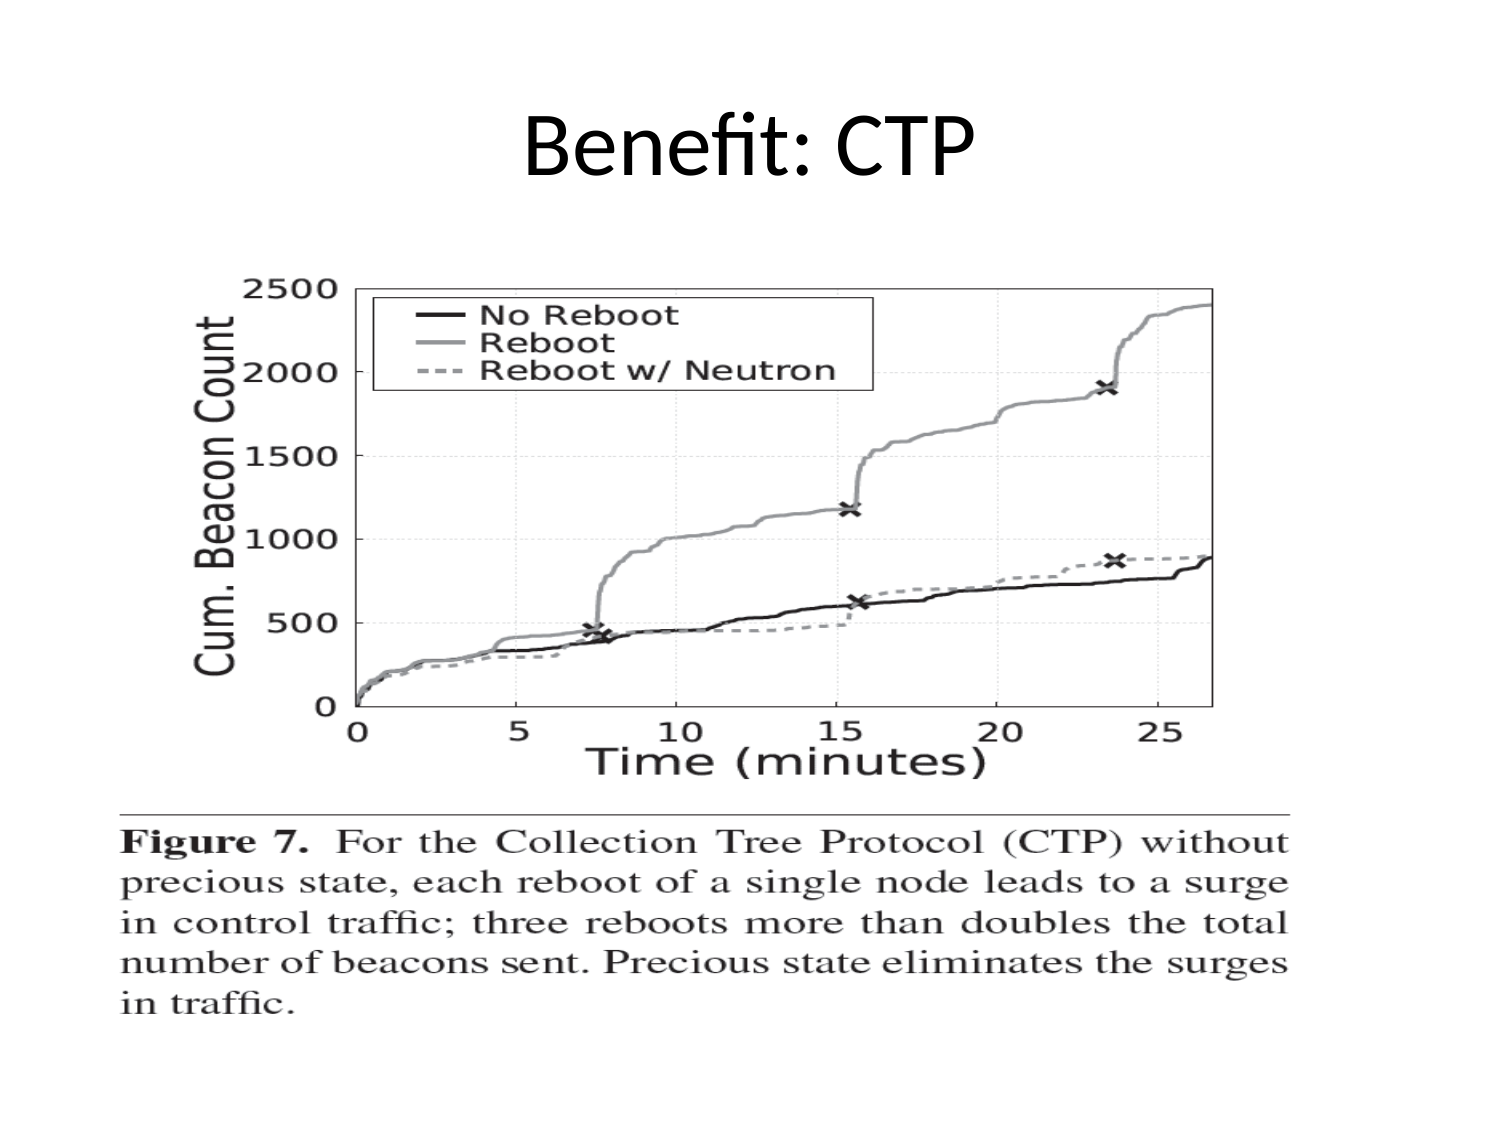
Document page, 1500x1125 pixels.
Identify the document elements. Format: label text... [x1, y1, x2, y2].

title Benefit: CTP [75, 45, 1425, 233]
picture [112, 274, 1301, 1026]
